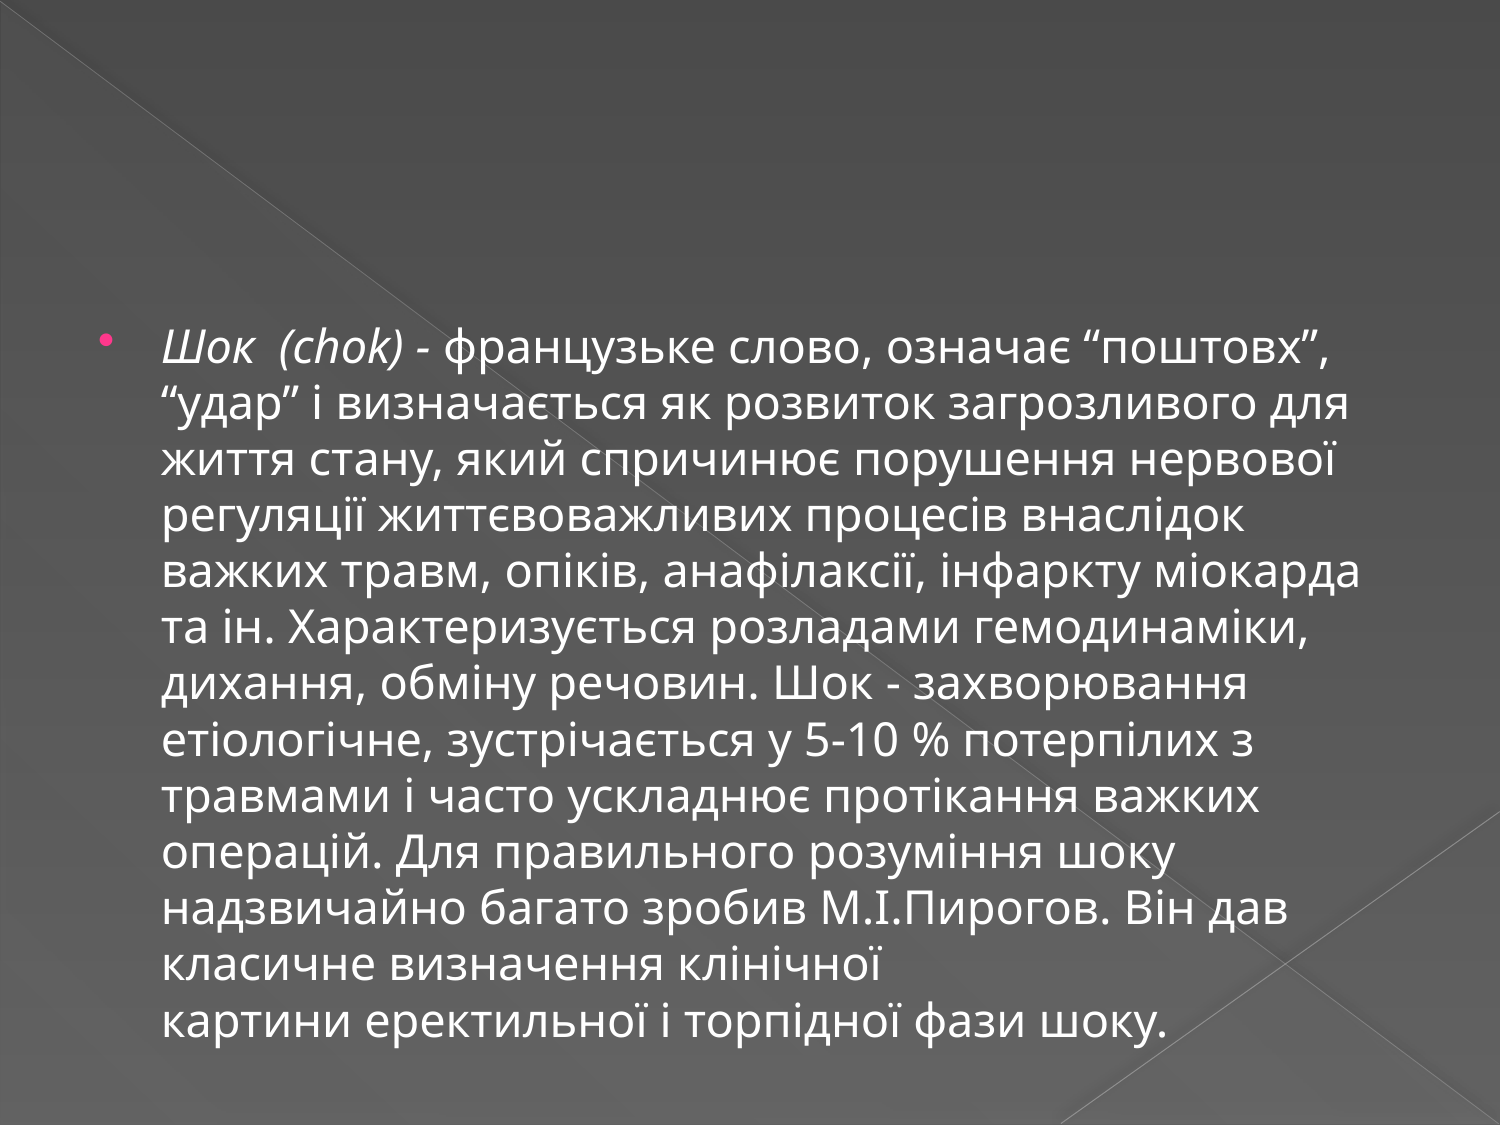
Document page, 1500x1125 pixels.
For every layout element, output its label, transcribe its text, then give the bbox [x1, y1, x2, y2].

list Шок (chok) - французьке слово, означає “поштовх”, “удар” і визначається як розвиток загрозливого для життя стану, який спричинює порушення нервової регуляції життєвоважливих процесів внаслідок важких травм, опіків, анафілаксії, інфаркту міокарда та ін. Характеризується розладами гемодинаміки, дихання, обміну речовин. Шок - захворювання етіологічне, зустрічається у 5-10 % потерпілих з травмами і часто ускладнює протікання важких операцій. Для правильного розуміння шоку надзвичайно багато зробив М.І.Пирогов. Він дав класичне визначення клінічної картини еректильної і торпідної фази шоку. [75, 308, 1425, 1059]
